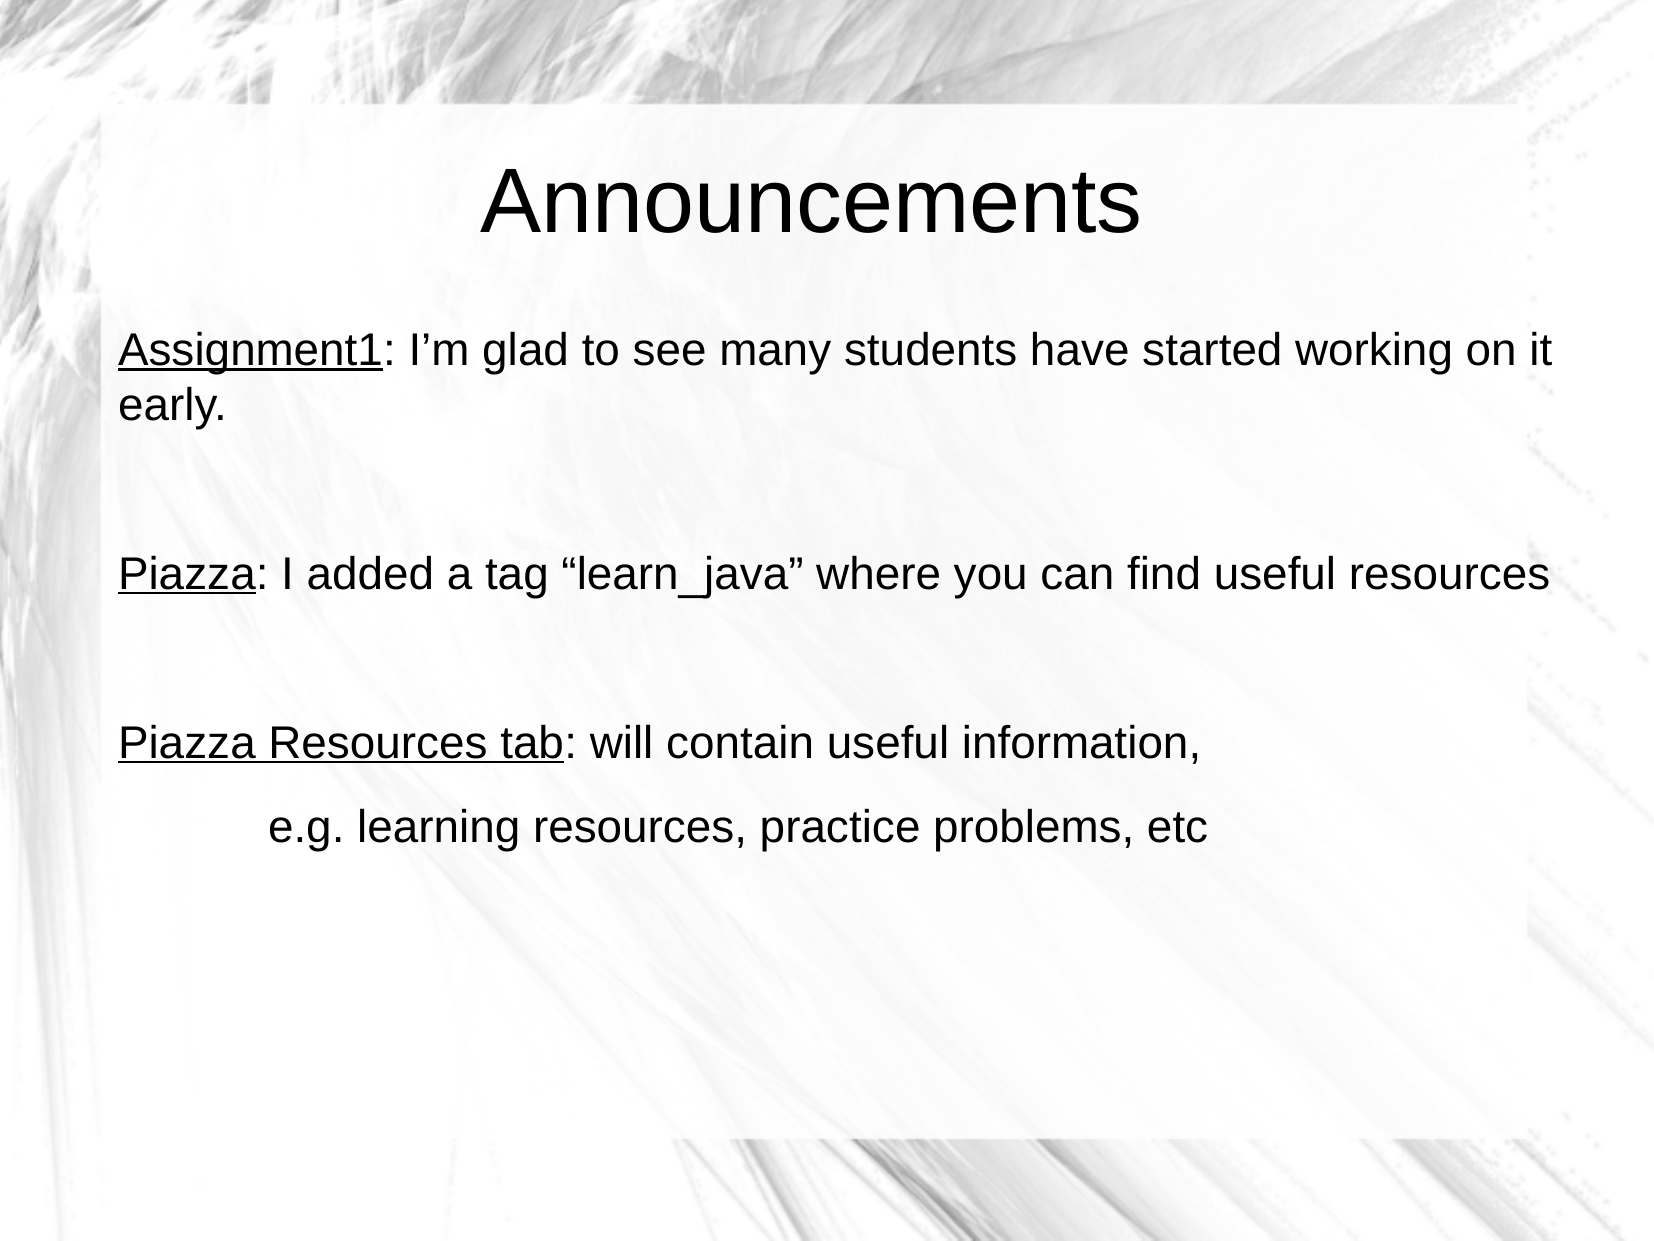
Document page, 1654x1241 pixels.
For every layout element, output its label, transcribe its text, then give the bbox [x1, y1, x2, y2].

title Announcements [118, 112, 1506, 281]
picture [0, 0, 1654, 1241]
list Assignment1: I’m glad to see many students have started working on it early. Piazza: I added a tag “learn_java” where you can find useful resources Piazza Resources tab: will contain useful information, e.g. learning resources, practice problems, etc [118, 319, 1571, 1102]
